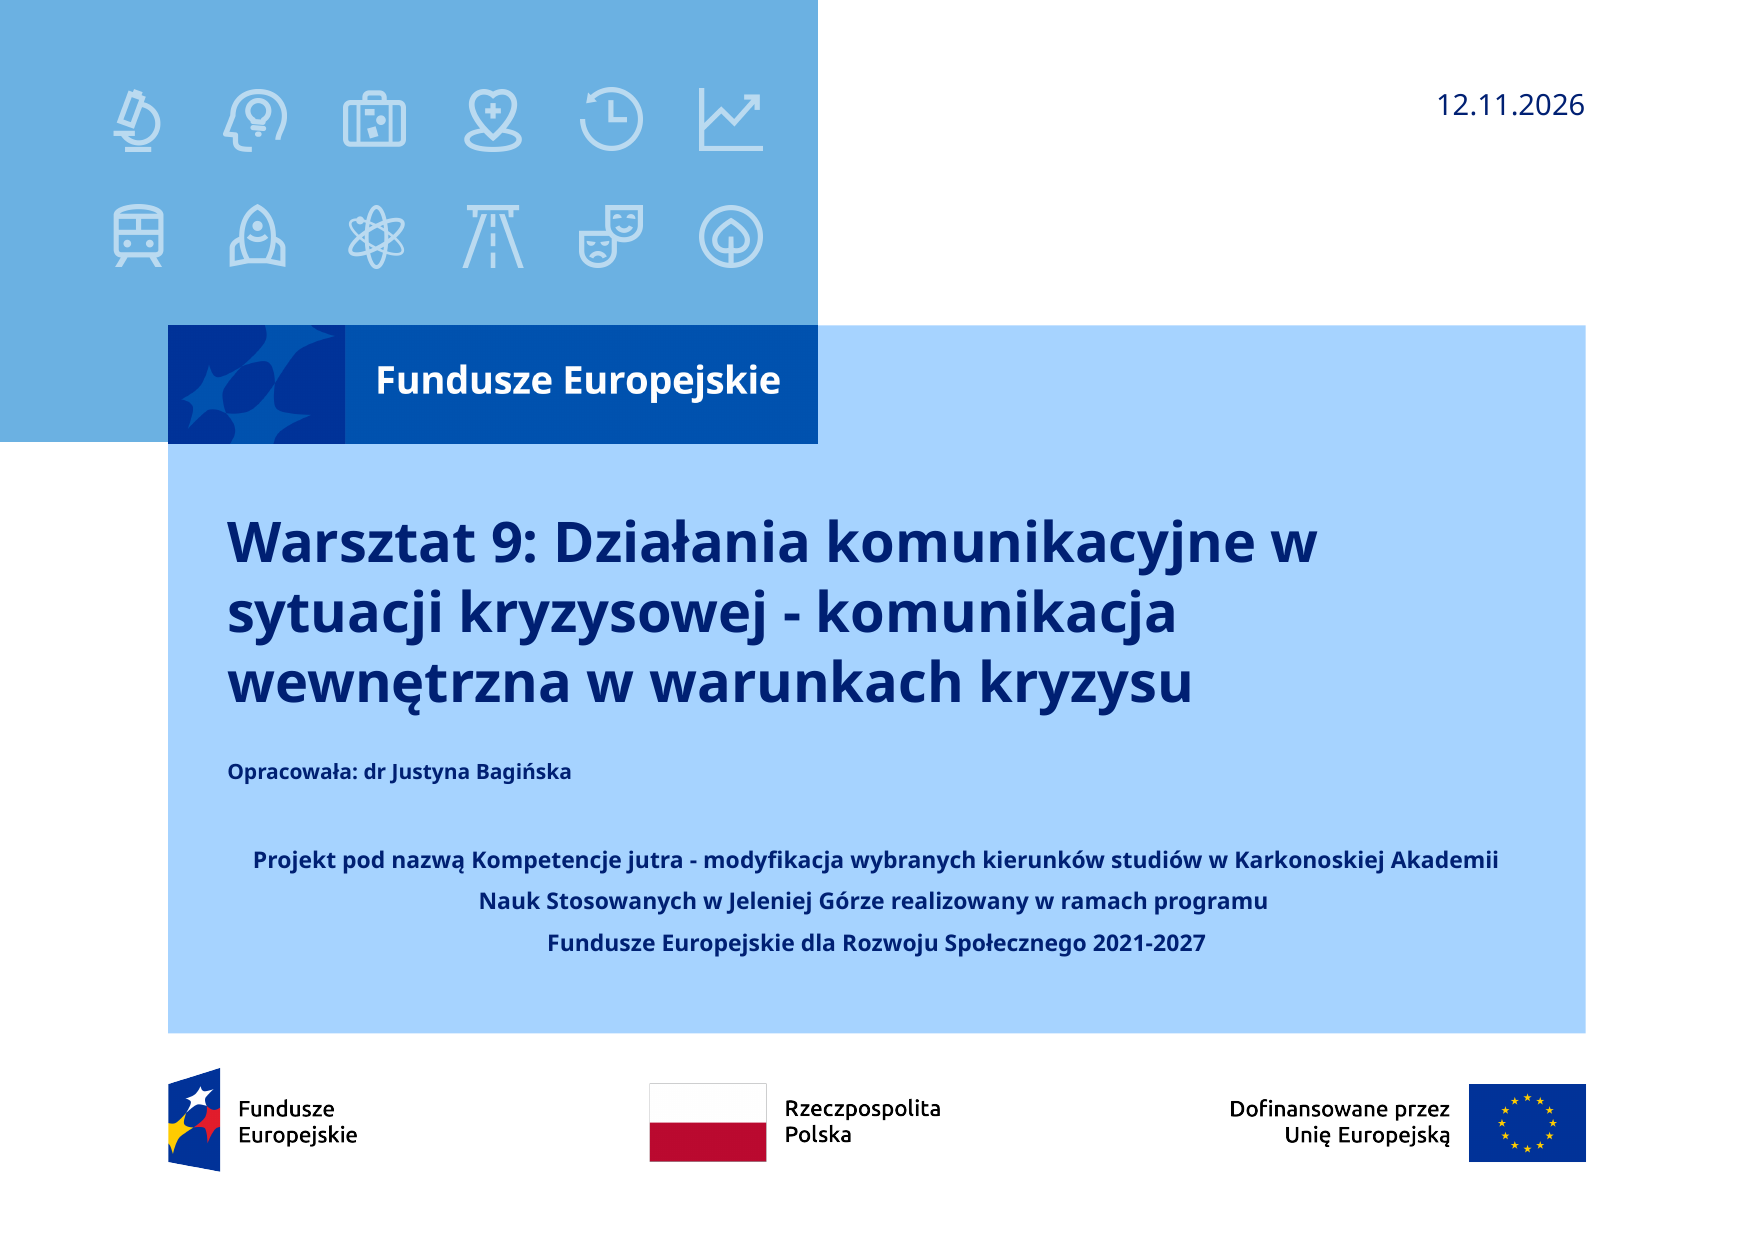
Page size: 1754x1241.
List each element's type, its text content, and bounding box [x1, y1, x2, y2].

picture [129, 1045, 396, 1201]
picture [1192, 1045, 1625, 1201]
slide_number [1290, 88, 1586, 146]
picture [168, 325, 818, 444]
picture [610, 1044, 979, 1201]
title Warsztat 9: Działania komunikacyjne w sytuacji kryzysowej - komunikacja wewnętrzna w warunkach kryzysu Opracowała: dr Justyna Bagińska [227, 503, 1527, 786]
subtitle Projekt pod nazwą Kompetencje jutra - modyfikacja wybranych kierunków studiów w Karkonoskiej Akademii Nauk Stosowanych w Jeleniej Górze realizowany w ramach programu Fundusze Europejskie dla Rozwoju Społecznego 2021-2027 [227, 797, 1527, 975]
